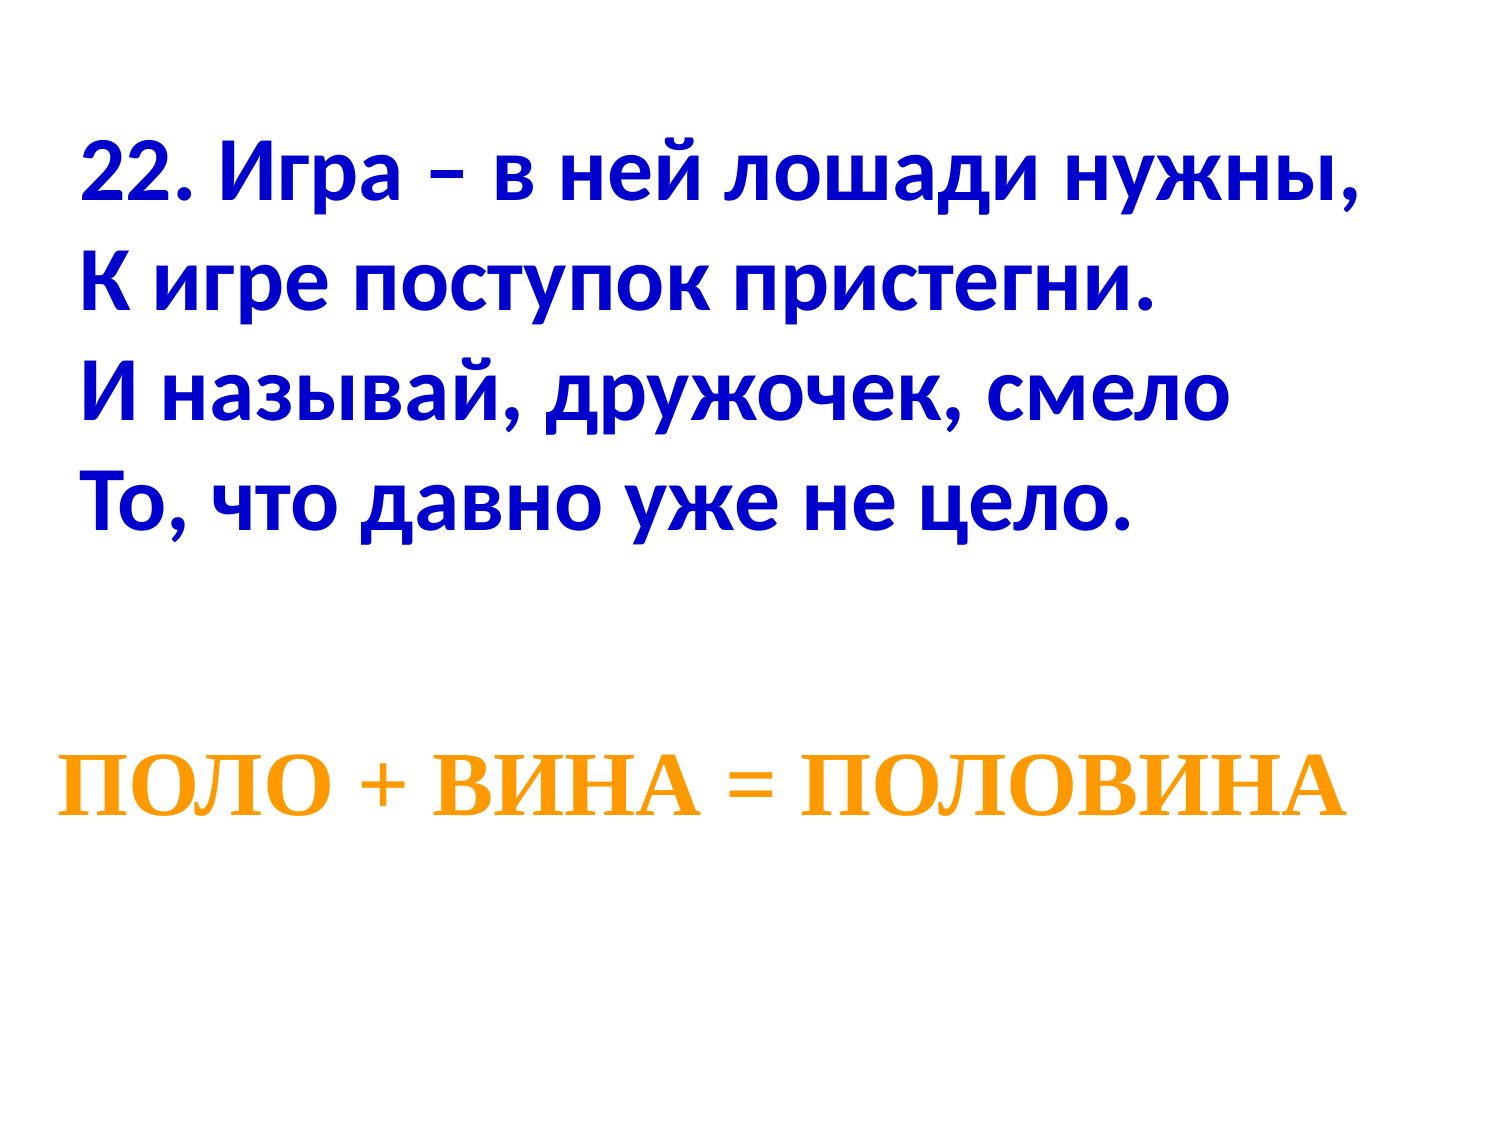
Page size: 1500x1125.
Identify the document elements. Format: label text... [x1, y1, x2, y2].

text_box 22. Игра – в ней лошади нужны, К игре поступок пристегни. И называй, дружочек, смело То, что давно уже не цело. [64, 101, 1447, 557]
text_box ПОЛО + ВИНА = ПОЛОВИНА [41, 715, 1365, 841]
